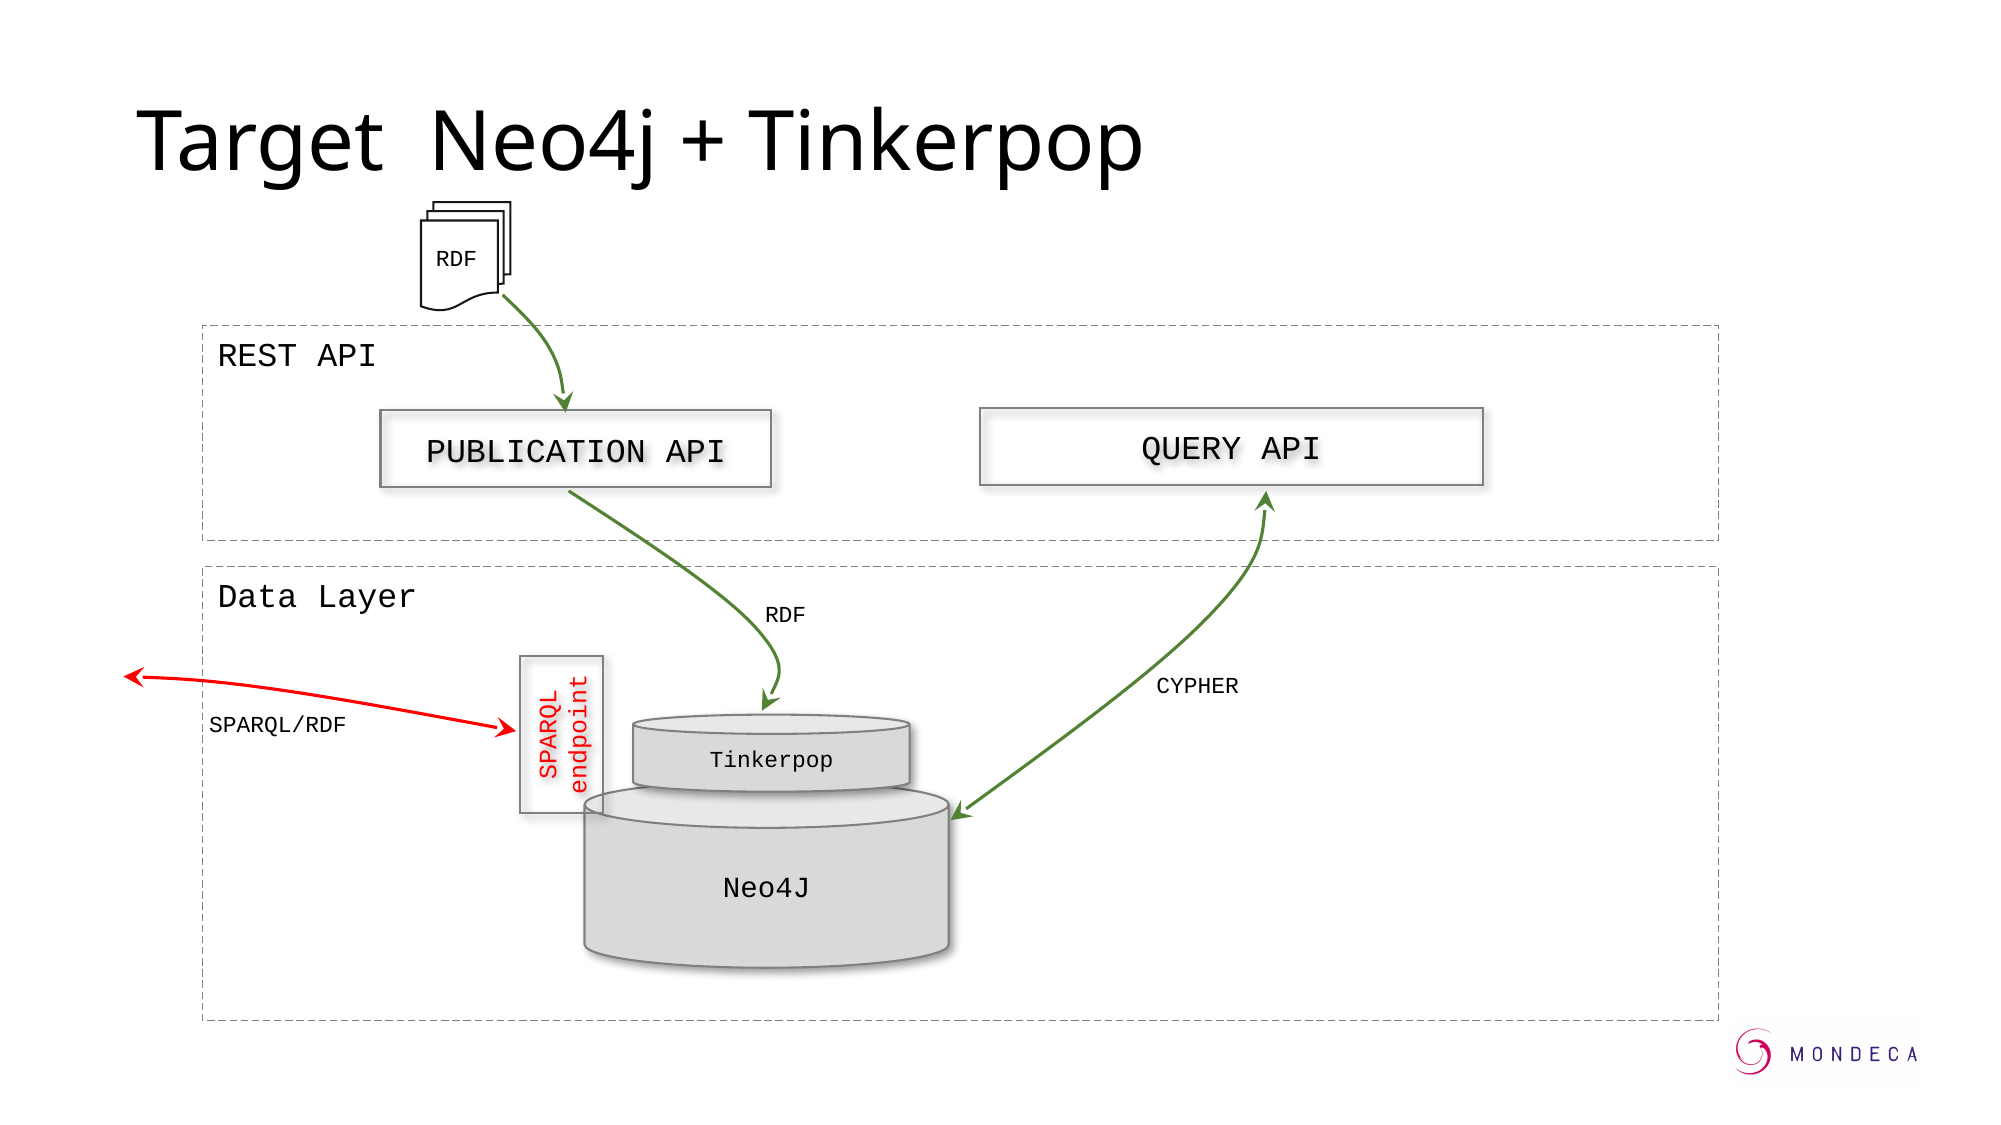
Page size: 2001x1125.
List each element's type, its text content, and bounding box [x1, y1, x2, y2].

picture [1731, 1018, 1921, 1085]
text_box [123, 666, 365, 702]
text_box Tinkerpop [631, 713, 911, 793]
text_box RDF [750, 592, 905, 635]
text_box PUBLICATION API [379, 409, 772, 488]
text_box REST API [202, 325, 611, 541]
text_box [511, 301, 574, 413]
text_box SPARQL endpoint [519, 655, 604, 814]
text_box Data Layer [202, 566, 1719, 1021]
title Target Neo4j + Tinkerpop [121, 34, 1847, 252]
text_box SPARQL/RDF [194, 702, 393, 745]
text_box QUERY API [979, 407, 1484, 486]
text_box Neo4J [583, 790, 950, 969]
text_box Neo4J [614, 787, 633, 793]
text_box [393, 706, 517, 738]
text_box [568, 490, 781, 711]
text_box CYPHER [1141, 662, 1267, 706]
text_box [950, 490, 1276, 821]
text_box REST API [535, 325, 1719, 541]
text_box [420, 202, 511, 311]
